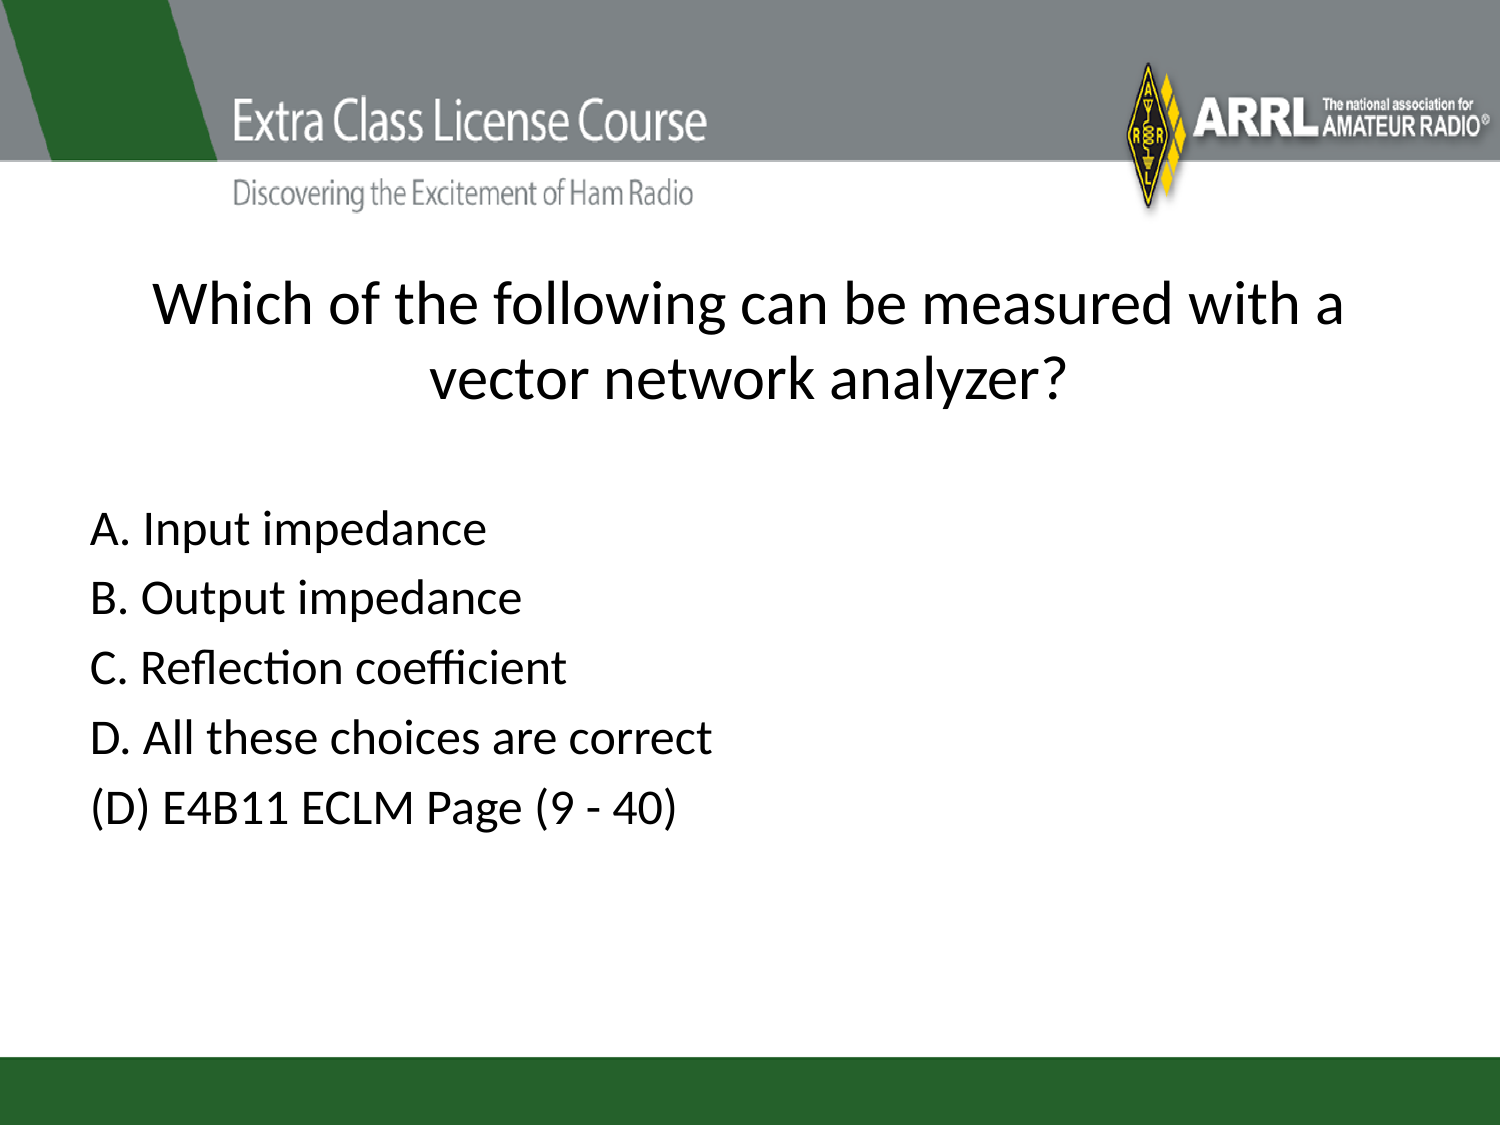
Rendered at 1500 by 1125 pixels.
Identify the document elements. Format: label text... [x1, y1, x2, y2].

picture [0, 0, 1500, 1125]
title Which of the following can be measured with a vector network analyzer? [75, 254, 1425, 435]
list A. Input impedance B. Output impedance C. Reflection coefficient D. All these choices are correct (D) E4B11 ECLM Page (9 - 40) [75, 487, 1425, 1005]
